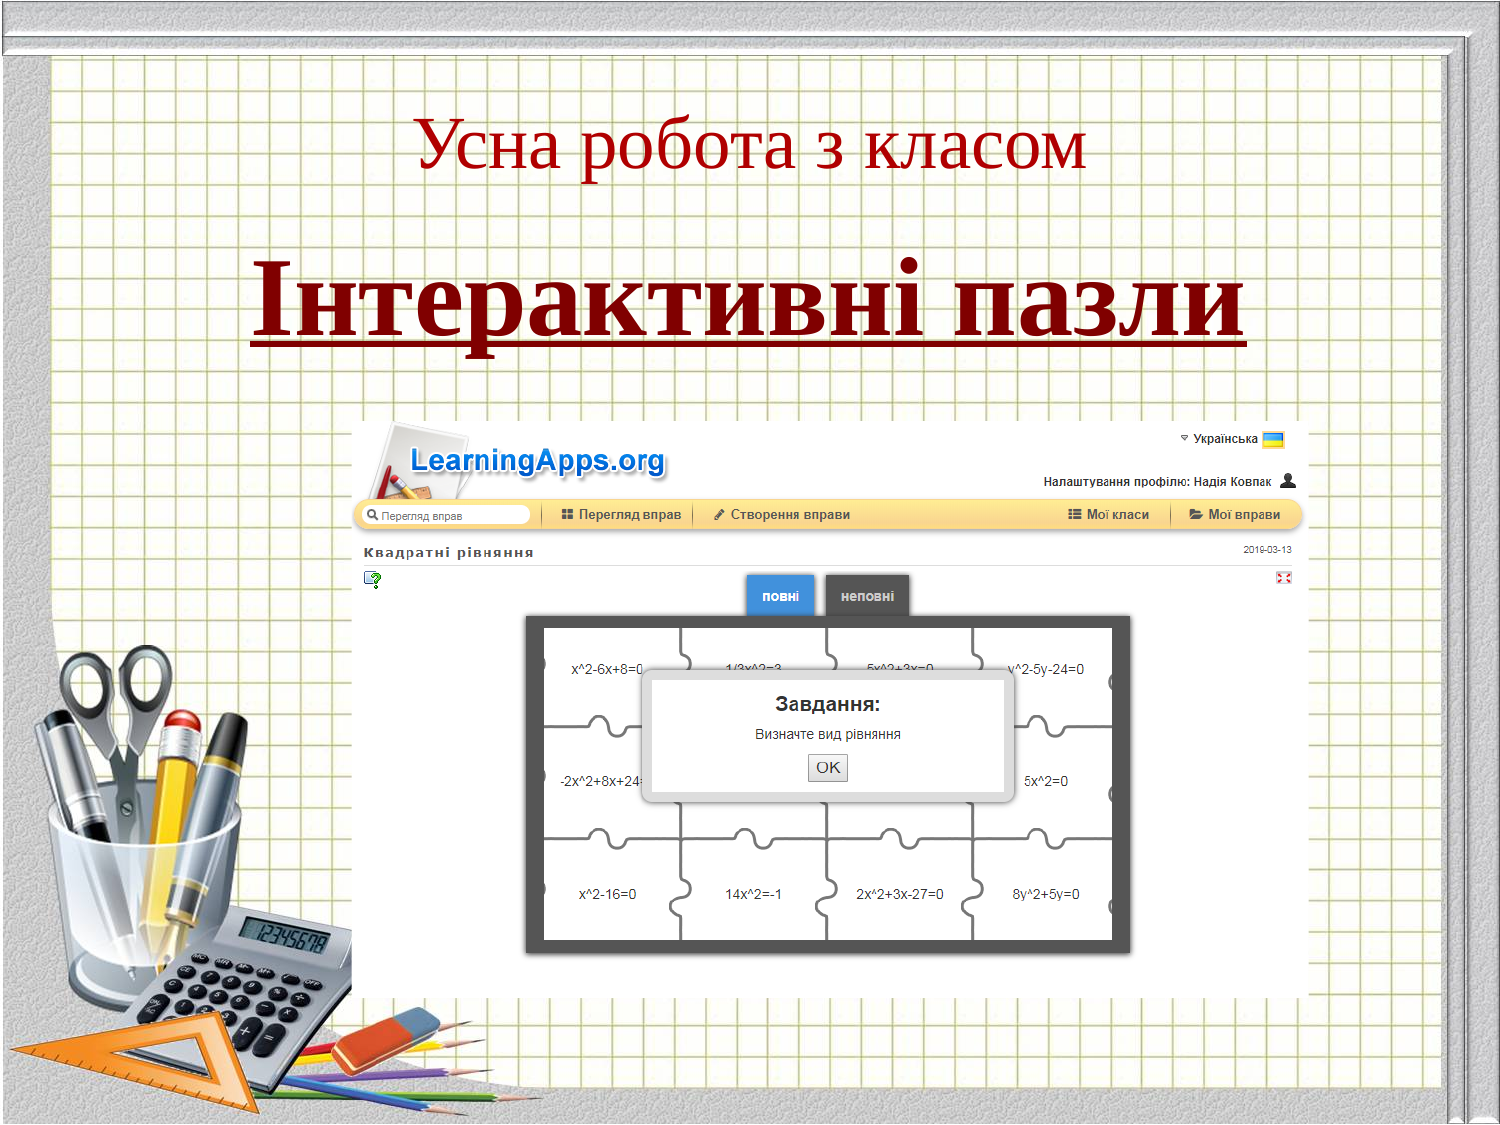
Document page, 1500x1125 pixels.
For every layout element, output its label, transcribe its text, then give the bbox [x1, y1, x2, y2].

picture [0, 0, 1500, 1125]
text_box Інтерактивні пазли [235, 215, 1262, 365]
title Усна робота з класом [74, 44, 1426, 233]
